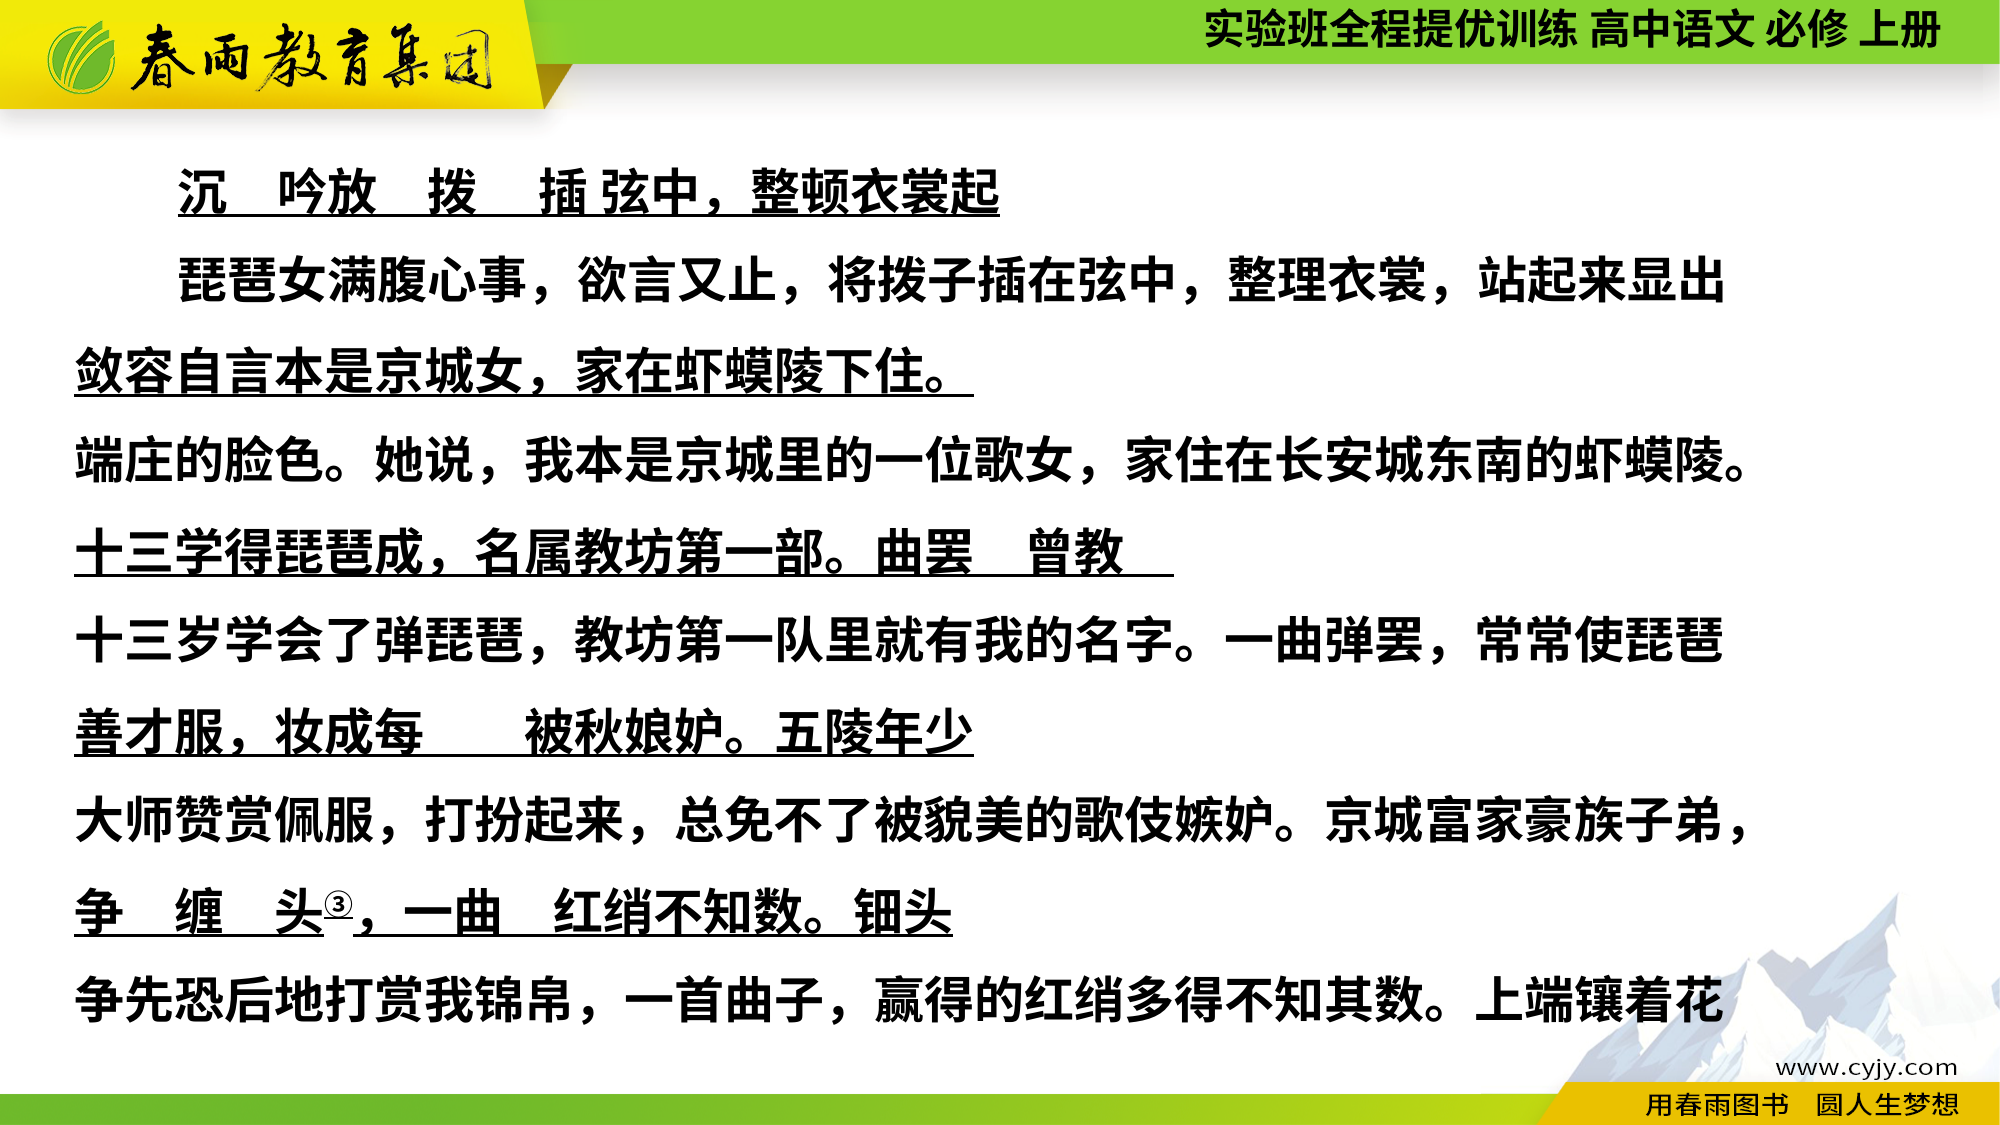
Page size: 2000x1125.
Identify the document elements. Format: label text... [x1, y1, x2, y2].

text_box 琵琶女满腹心事，欲言又止，将拨子插在弦中，整理衣裳，站起来显出 端庄的脸色。她说，我本是京城里的一位歌女，家住在长安城东南的虾蟆陵。 十三岁学会了弹琵琶，教坊第一队里就有我的名字。一曲弹罢，常常使琵琶 大师赞赏佩服，打扮起来，总免不了被貌美的歌伎嫉妒。京城富家豪族子弟， 争先恐后地打赏我锦帛，一首曲子，赢得的红绡多得不知其数。上端镶着花 [59, 210, 1944, 1036]
picture [0, 0, 2000, 1125]
